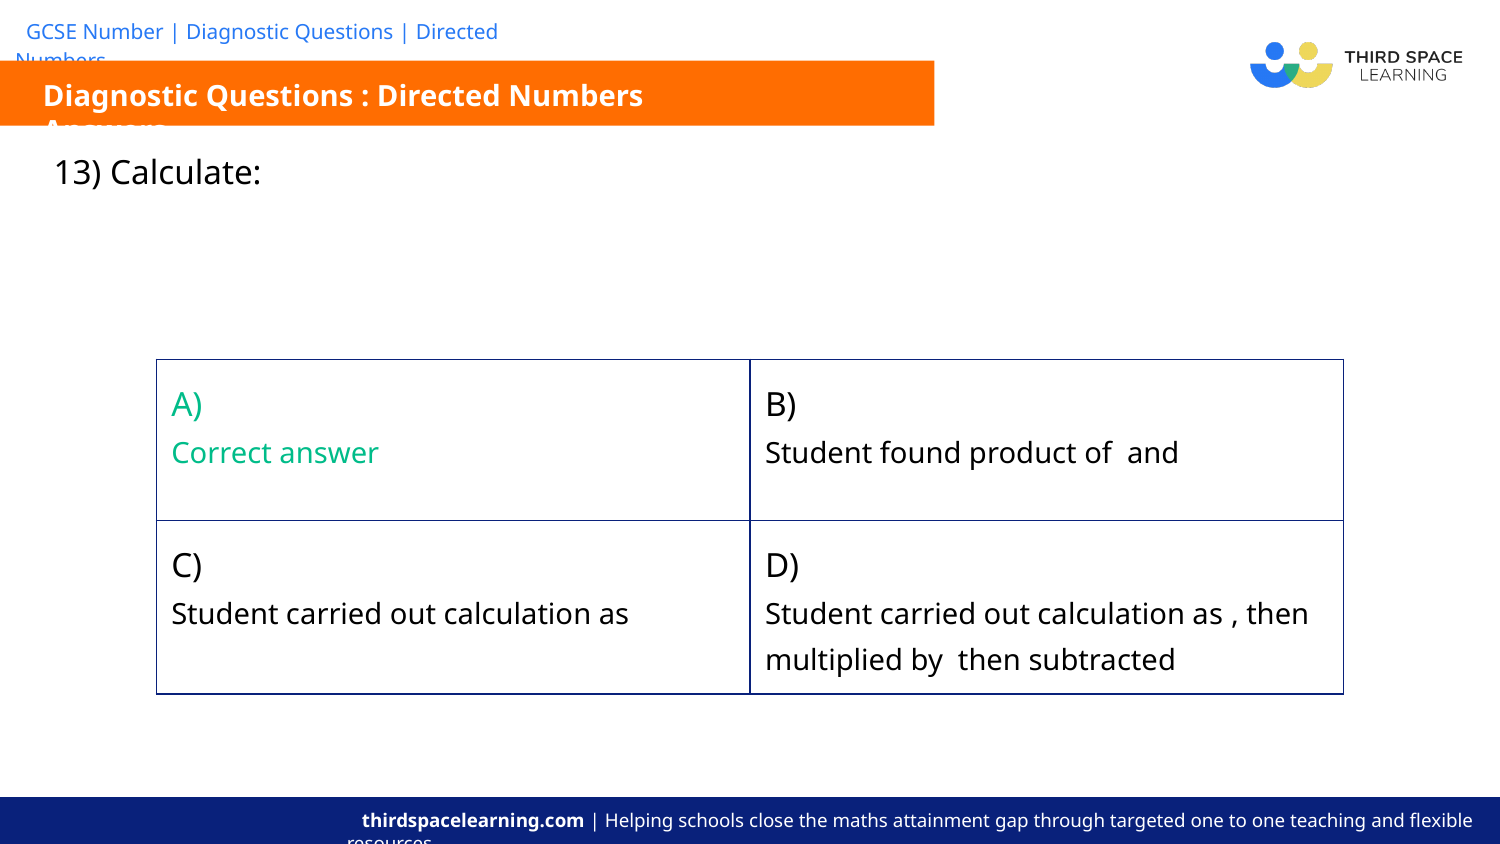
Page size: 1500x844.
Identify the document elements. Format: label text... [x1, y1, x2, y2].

text_box Diagnostic Questions : Directed Numbers Answers [27, 61, 778, 162]
picture [1250, 33, 1465, 99]
